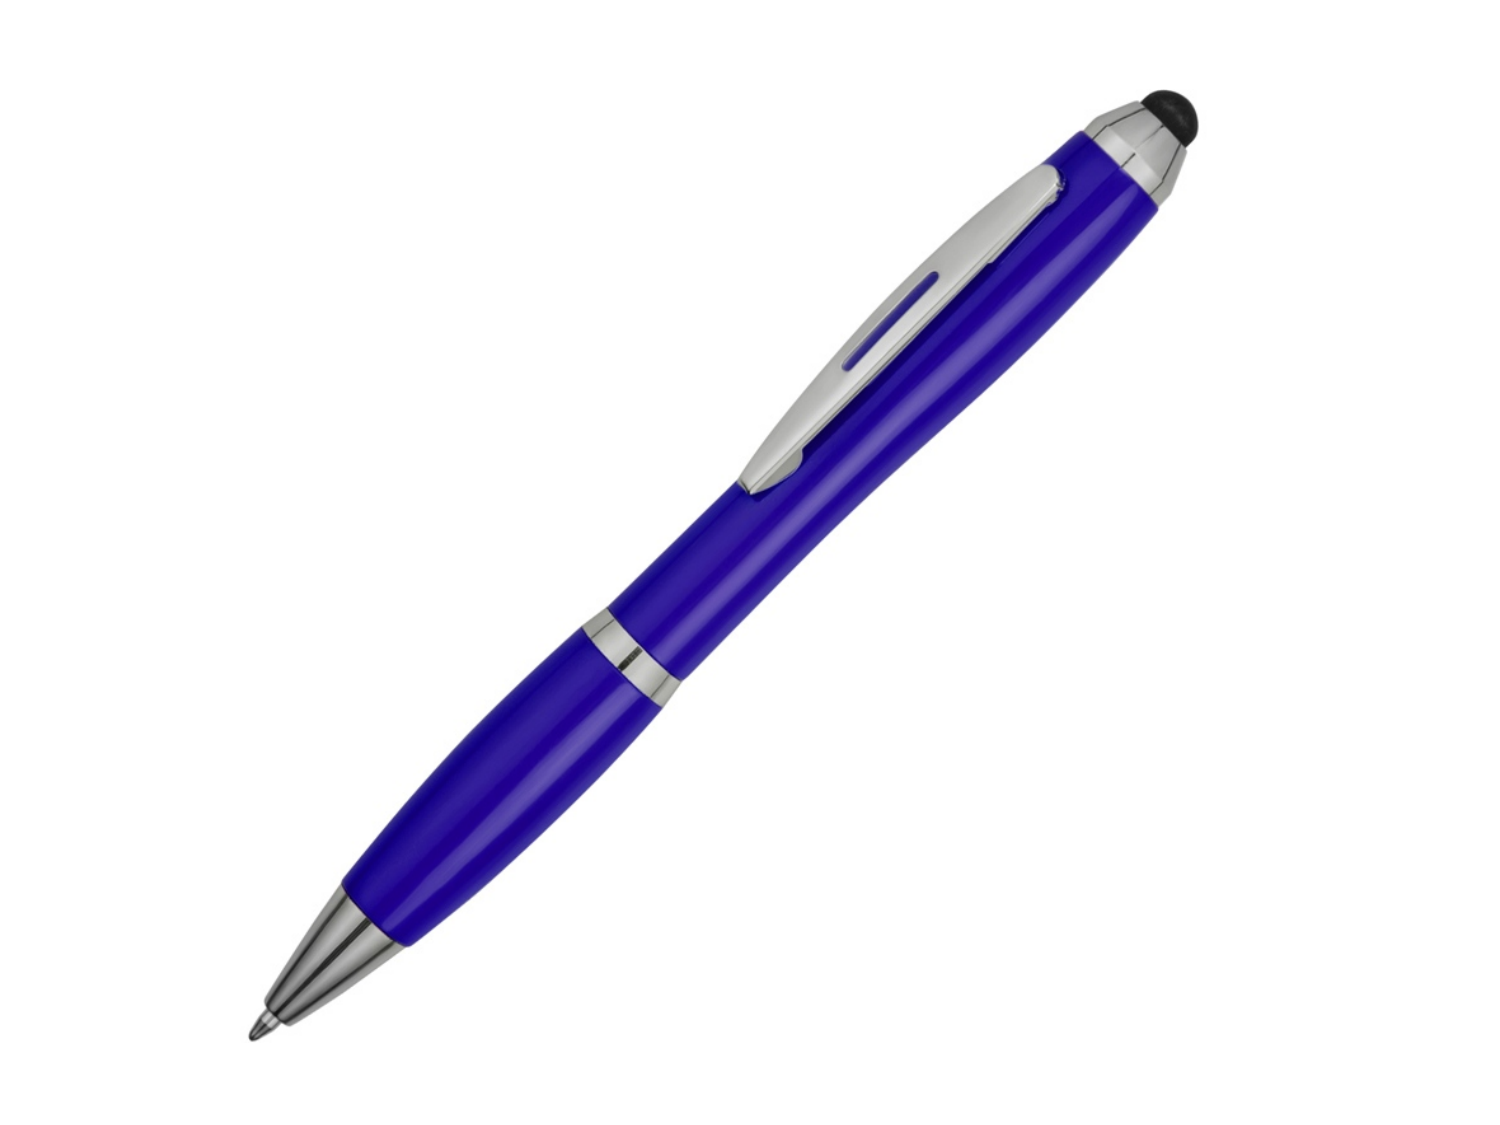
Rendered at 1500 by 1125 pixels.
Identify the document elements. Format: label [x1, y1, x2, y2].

picture [88, 89, 1359, 1043]
